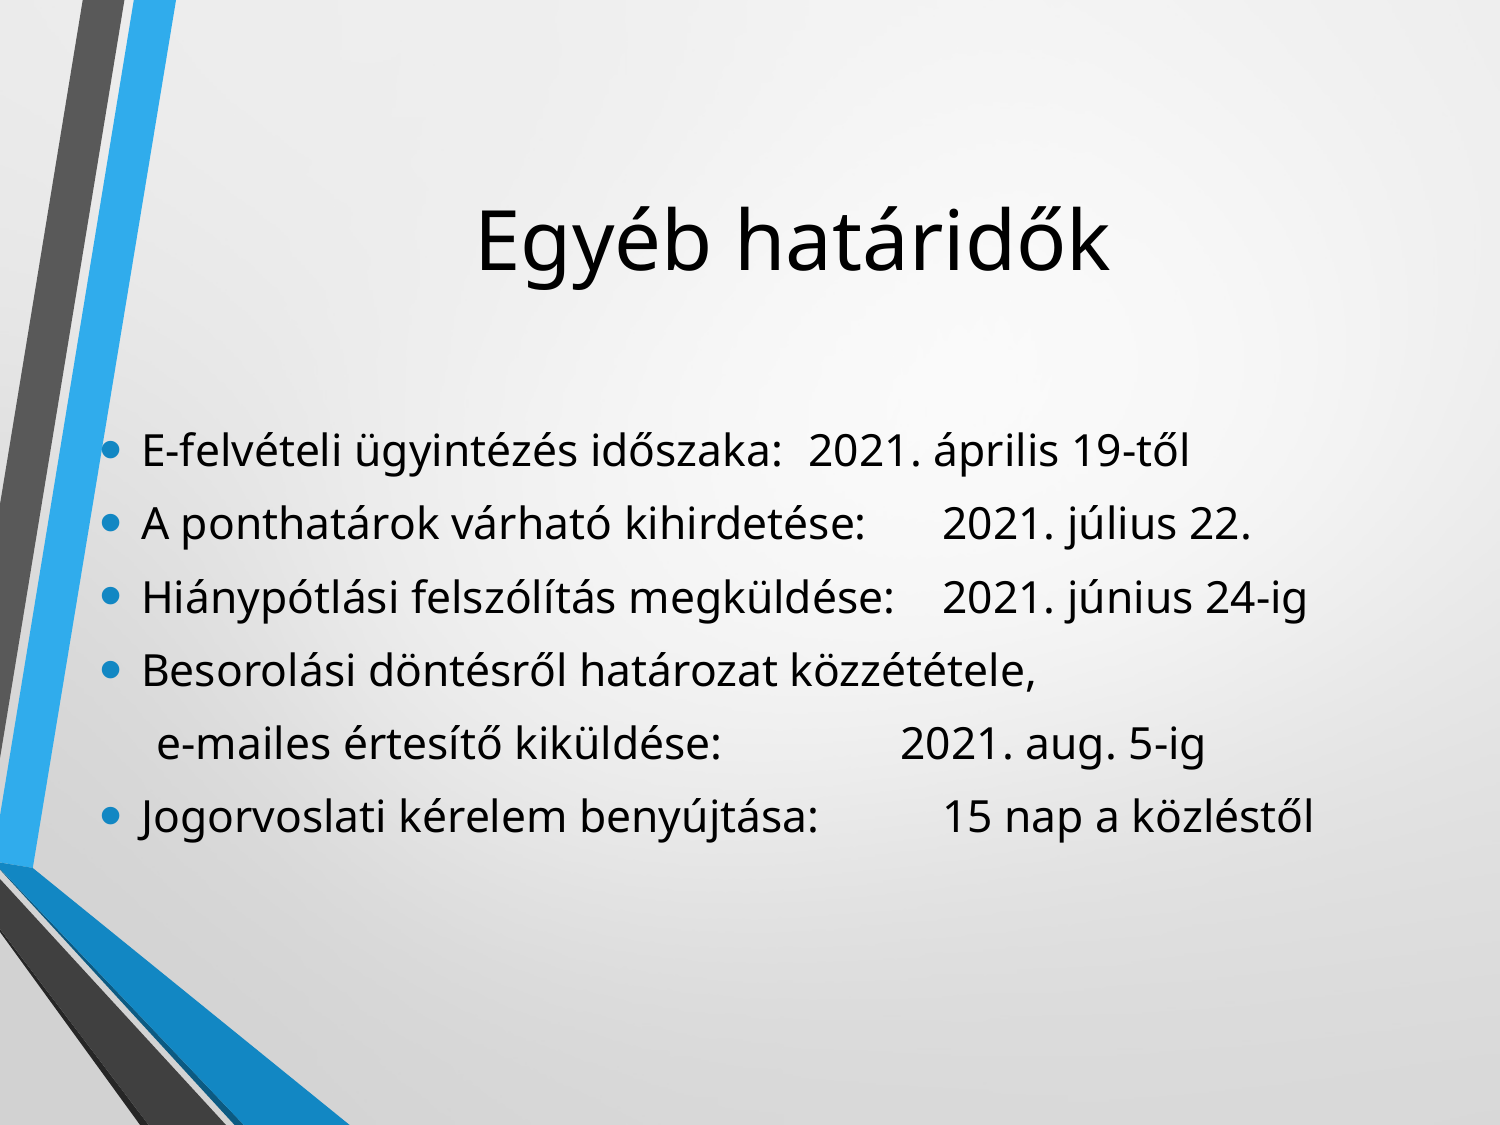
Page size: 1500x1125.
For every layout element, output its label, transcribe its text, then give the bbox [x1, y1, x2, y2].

list E-felvételi ügyintézés időszaka: 2021. április 19-től A ponthatárok várható kihirdetése: 2021. július 22. Hiánypótlási felszólítás megküldése: 2021. június 24-ig Besorolási döntésről határozat közzététele, e-mailes értesítő kiküldése: 2021. aug. 5-ig Jogorvoslati kérelem benyújtása: 15 nap a közléstől [84, 349, 1364, 988]
title Egyéb határidők [161, 75, 1425, 400]
